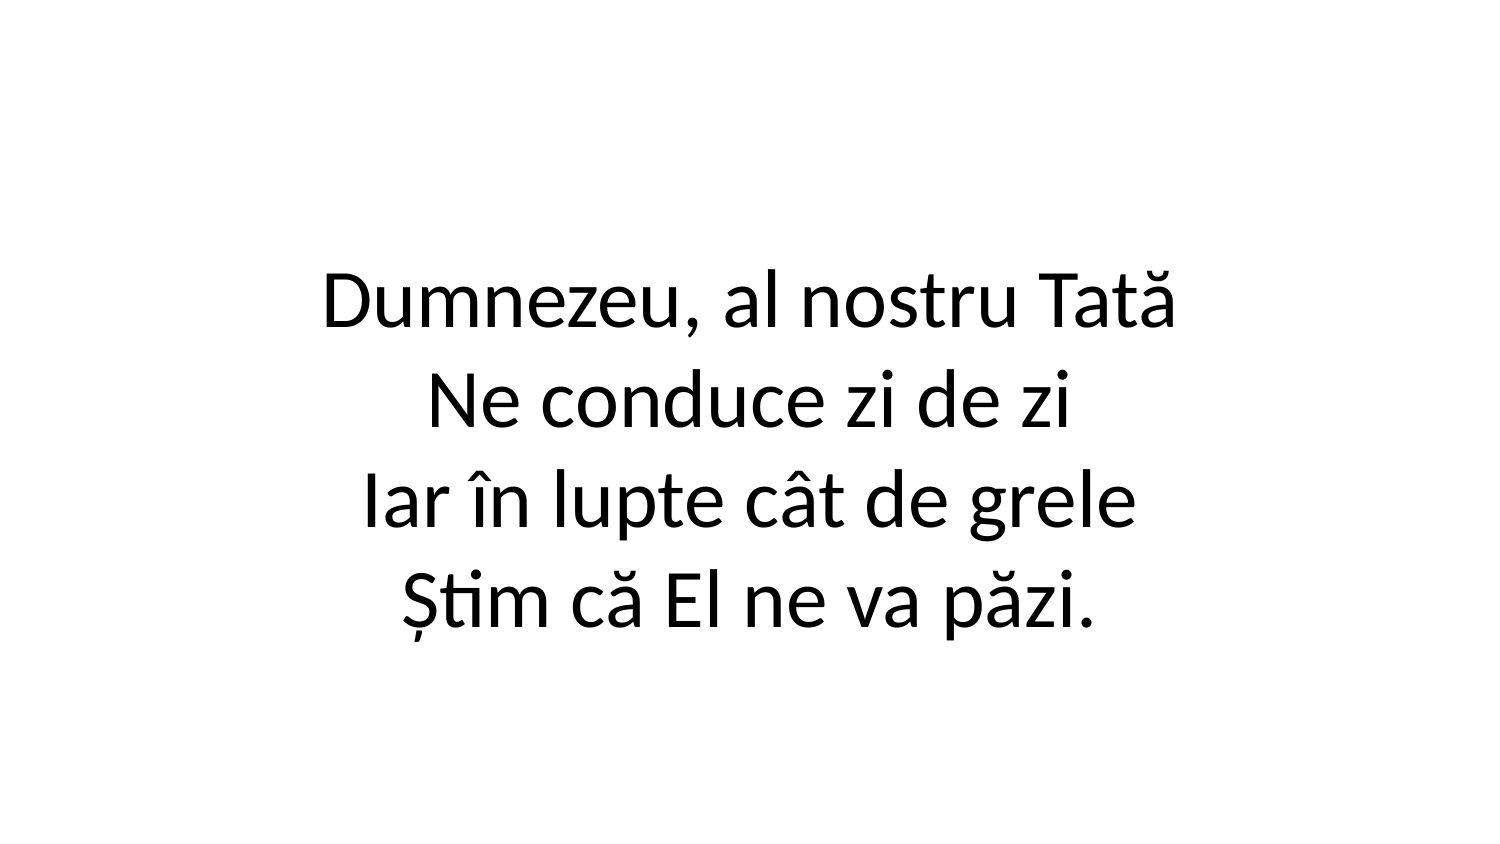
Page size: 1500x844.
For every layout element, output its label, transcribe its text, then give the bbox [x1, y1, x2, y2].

text_box Dumnezeu, al nostru Tată Ne conduce zi de zi Iar în lupte cât de grele Știm că El ne va păzi. [306, 192, 1194, 652]
